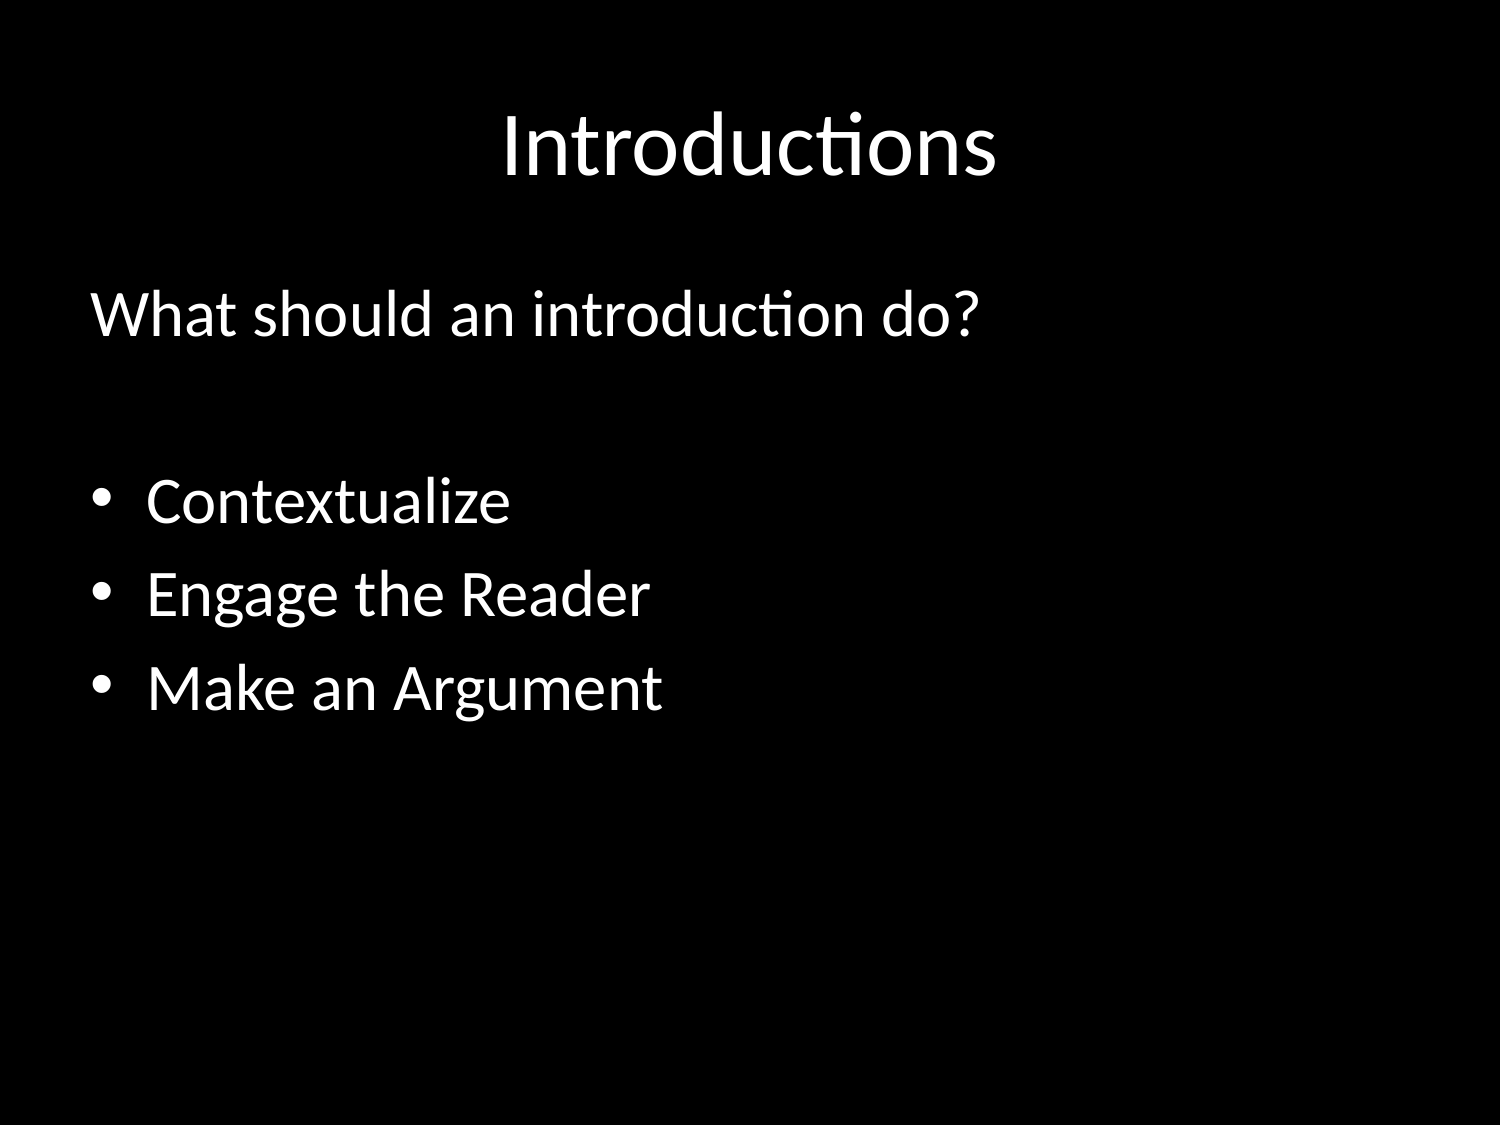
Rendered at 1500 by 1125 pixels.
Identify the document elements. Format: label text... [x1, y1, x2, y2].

title Introductions [75, 45, 1425, 233]
list What should an introduction do? Contextualize Engage the Reader Make an Argument [75, 262, 1425, 1005]
